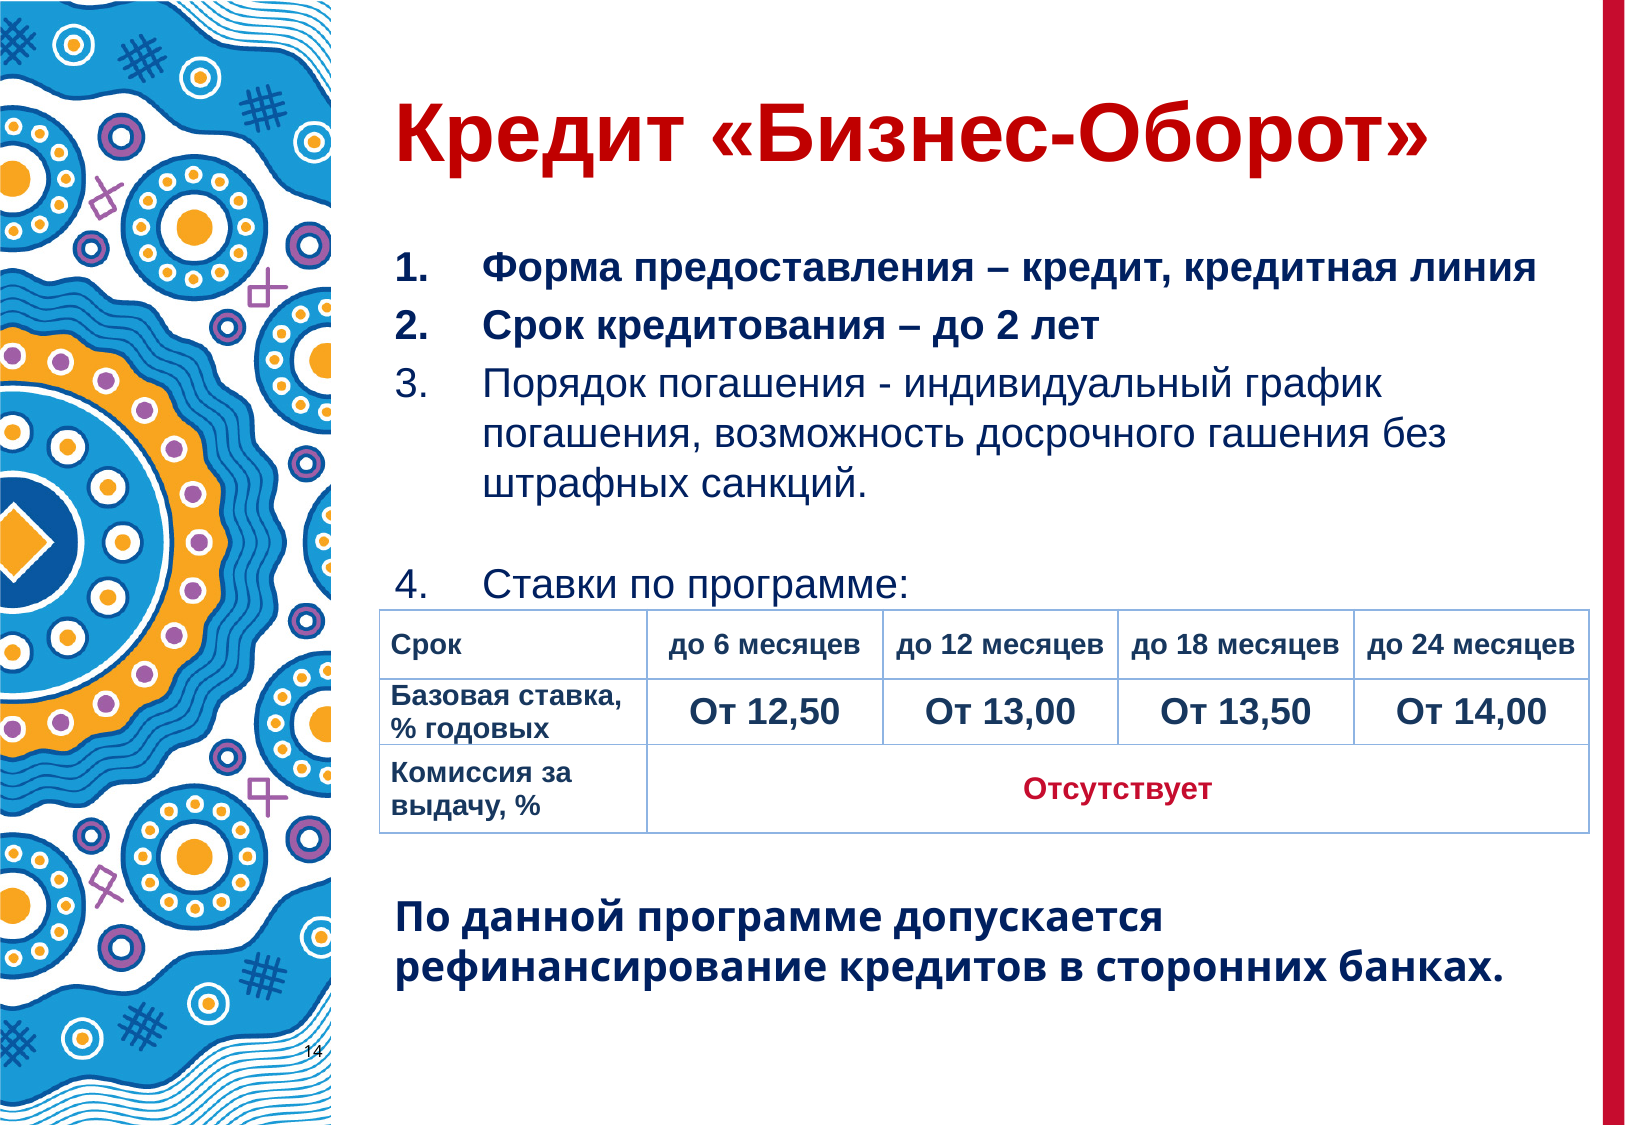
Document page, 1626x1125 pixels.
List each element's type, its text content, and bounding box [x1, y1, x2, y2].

table_cell От 13,50 [1119, 680, 1353, 744]
picture [0, 0, 434, 1125]
title Кредит «Бизнес-Оборот» [379, 0, 1591, 231]
table_cell От 14,00 [1355, 680, 1588, 744]
slide_number 14 [0, 1022, 338, 1083]
list Форма предоставления – кредит, кредитная линия Срок кредитования – до 2 лет Порядок погашения - индивидуальный график погашения, возможность досрочного гашения без штрафных санкций. Ставки по программе: [379, 231, 1591, 587]
table_cell От 12,50 [648, 680, 882, 744]
table_cell Комиссия за выдачу, % [380, 745, 646, 832]
text_box По данной программе допускается рефинансирование кредитов в сторонних банках. [379, 882, 1590, 998]
table_cell Отсутствует [648, 745, 1588, 832]
table_cell От 13,00 [884, 680, 1117, 744]
table_header до 12 месяцев [884, 611, 1117, 678]
table_cell Базовая ставка, % годовых [380, 680, 646, 744]
table_header до 6 месяцев [648, 611, 882, 678]
table_header до 18 месяцев [1119, 611, 1353, 678]
table_header Срок [380, 611, 646, 678]
table_header до 24 месяцев [1355, 611, 1588, 678]
